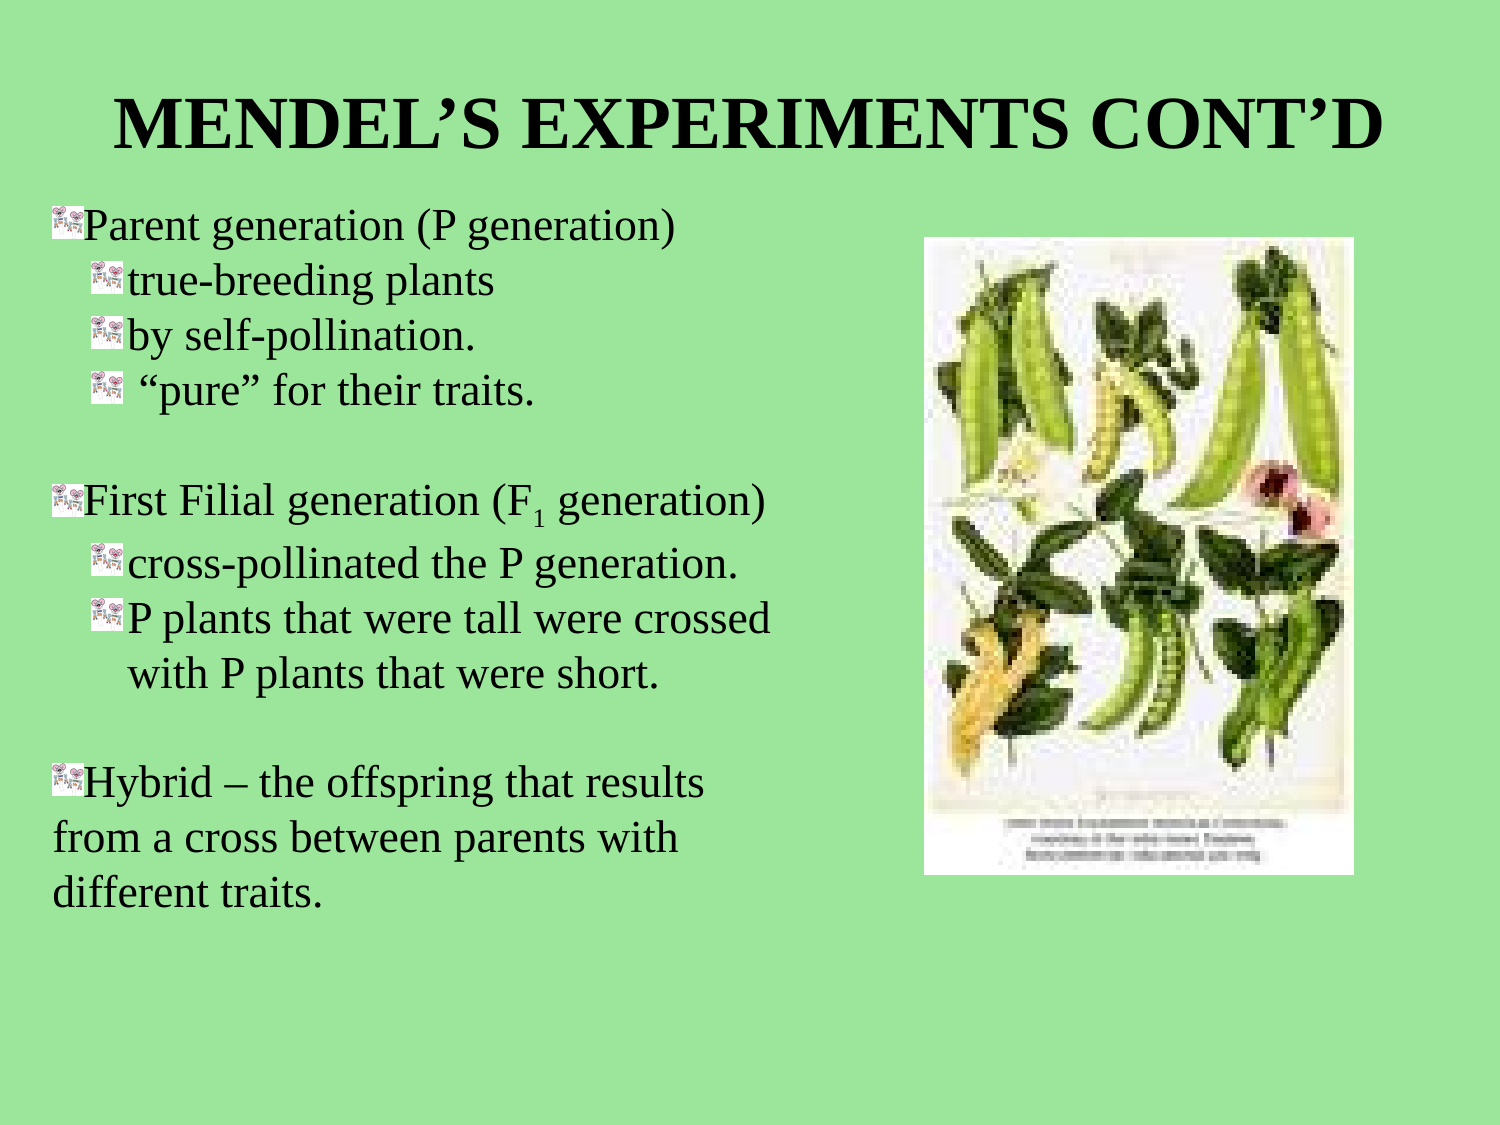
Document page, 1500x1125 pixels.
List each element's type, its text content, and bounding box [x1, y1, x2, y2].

picture [52, 206, 84, 239]
picture [91, 316, 123, 349]
picture [91, 598, 123, 631]
text_box Parent generation (P generation) true-breeding plants by self-pollination. “pure” for their traits. First Filial generation (F1 generation) cross-pollinated the P generation. P plants that were tall were crossed with P plants that were short. Hybrid – the offspring that results from a cross between parents with different traits. [37, 187, 813, 980]
picture [924, 237, 1354, 876]
title MENDEL’S EXPERIMENTS CONT’D [75, 24, 1425, 213]
picture [91, 261, 123, 294]
picture [91, 371, 123, 404]
picture [52, 763, 84, 796]
picture [91, 543, 123, 576]
picture [52, 484, 84, 517]
